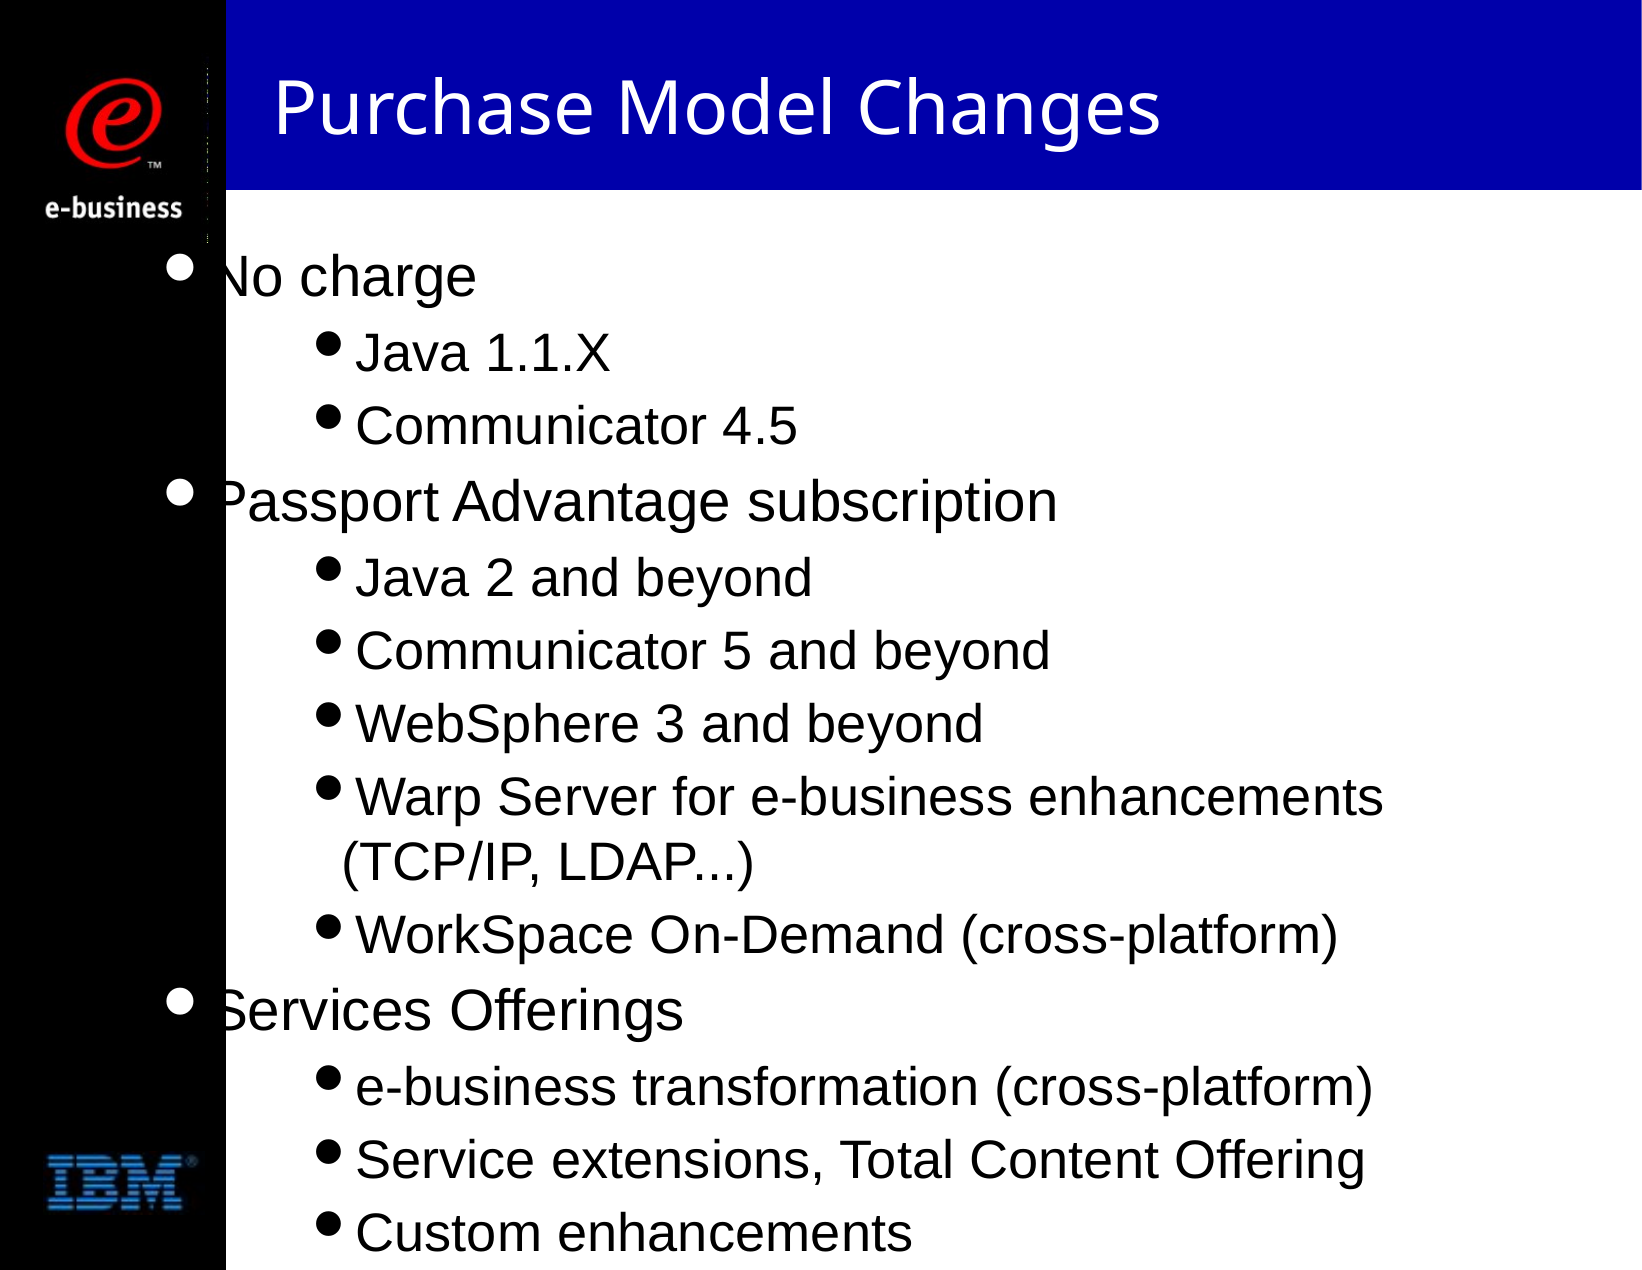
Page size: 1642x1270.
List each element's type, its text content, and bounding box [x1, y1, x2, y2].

picture [43, 1151, 205, 1216]
text_box No charge Java 1.1.X Communicator 4.5 Passport Advantage subscription Java 2 and beyond Communicator 5 and beyond WebSphere 3 and beyond Warp Server for e-business enhancements (TCP/IP, LDAP...) WorkSpace On-Demand (cross-platform) Services Offerings e-business transformation (cross-platform) Service extensions, Total Content Offering Custom enhancements [162, 238, 1563, 1263]
text_box Purchase Model Changes [272, 59, 1444, 150]
text_box [225, 0, 1642, 191]
picture [20, 52, 209, 243]
text_box [0, 0, 225, 1270]
